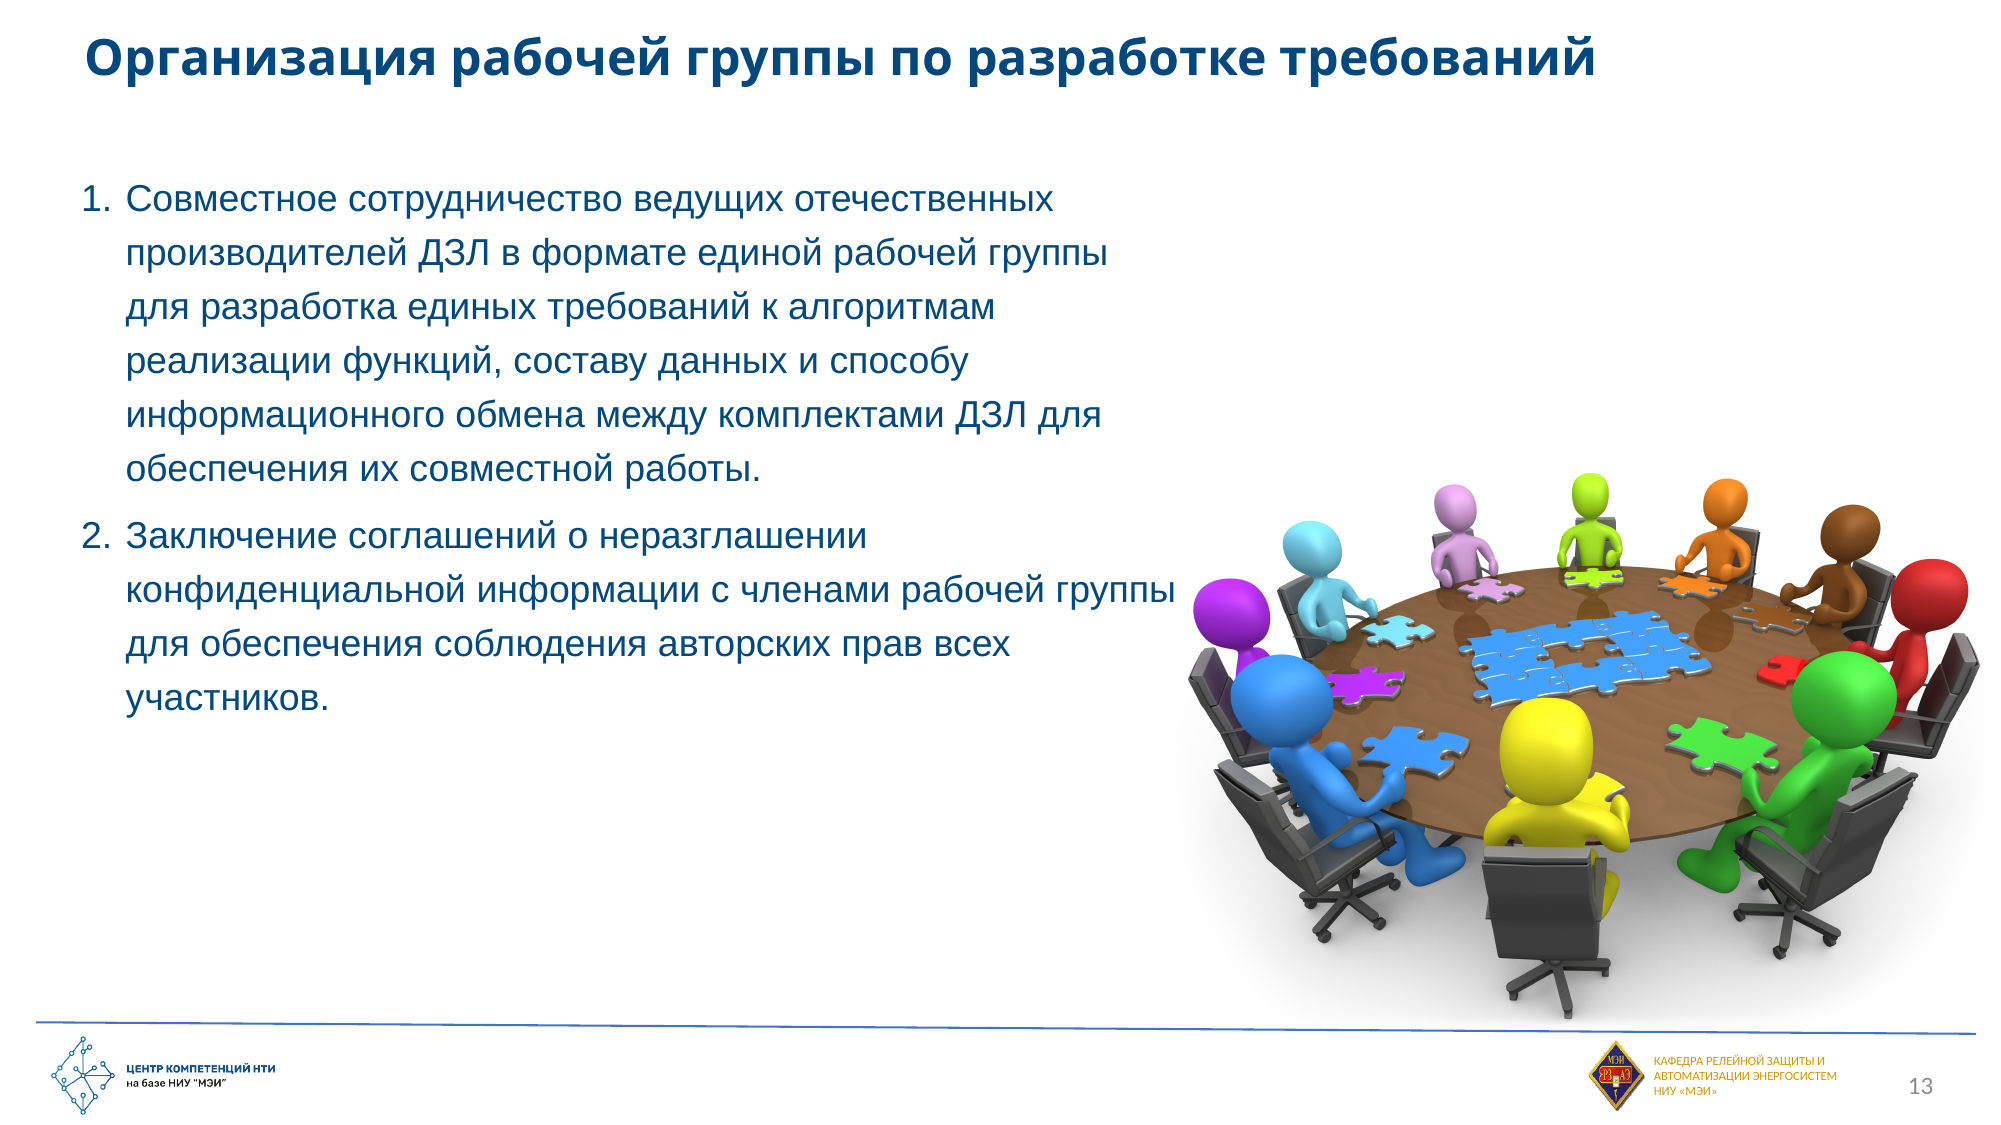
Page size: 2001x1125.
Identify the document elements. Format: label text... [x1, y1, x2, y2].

slide_number 13 [1866, 1054, 1949, 1115]
text_box Совместное сотрудничество ведущих отечественных производителей ДЗЛ в формате единой рабочей группы для разработка единых требований к алгоритмам реализации функций, составу данных и способу информационного обмена между комплектами ДЗЛ для обеспечения их совместной работы. Заключение соглашений о неразглашении конфиденциальной информации с членами рабочей группы для обеспечения соблюдения авторских прав всех участников. [51, 129, 1199, 754]
picture [51, 1036, 275, 1115]
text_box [1559, 1039, 1867, 1111]
picture [1167, 411, 2000, 1037]
text_box Организация рабочей группы по разработке требований [70, 0, 1930, 101]
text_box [35, 1022, 1976, 1034]
